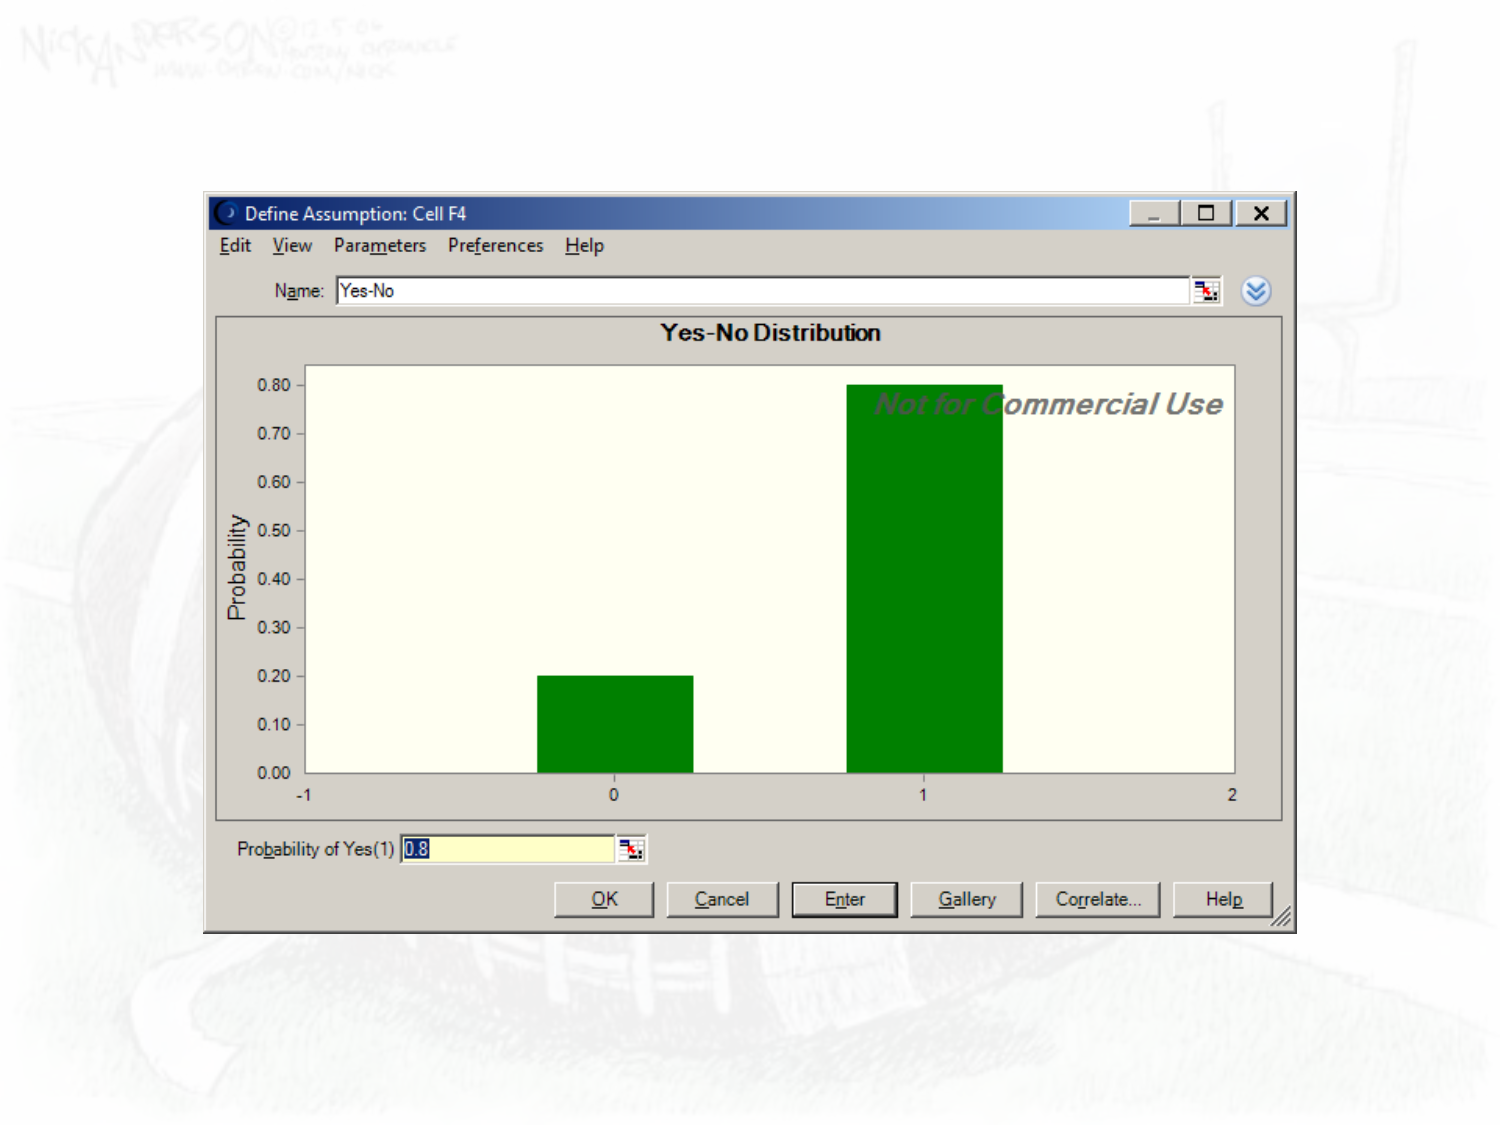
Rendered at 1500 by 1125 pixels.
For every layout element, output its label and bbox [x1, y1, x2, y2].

picture [202, 191, 1298, 934]
